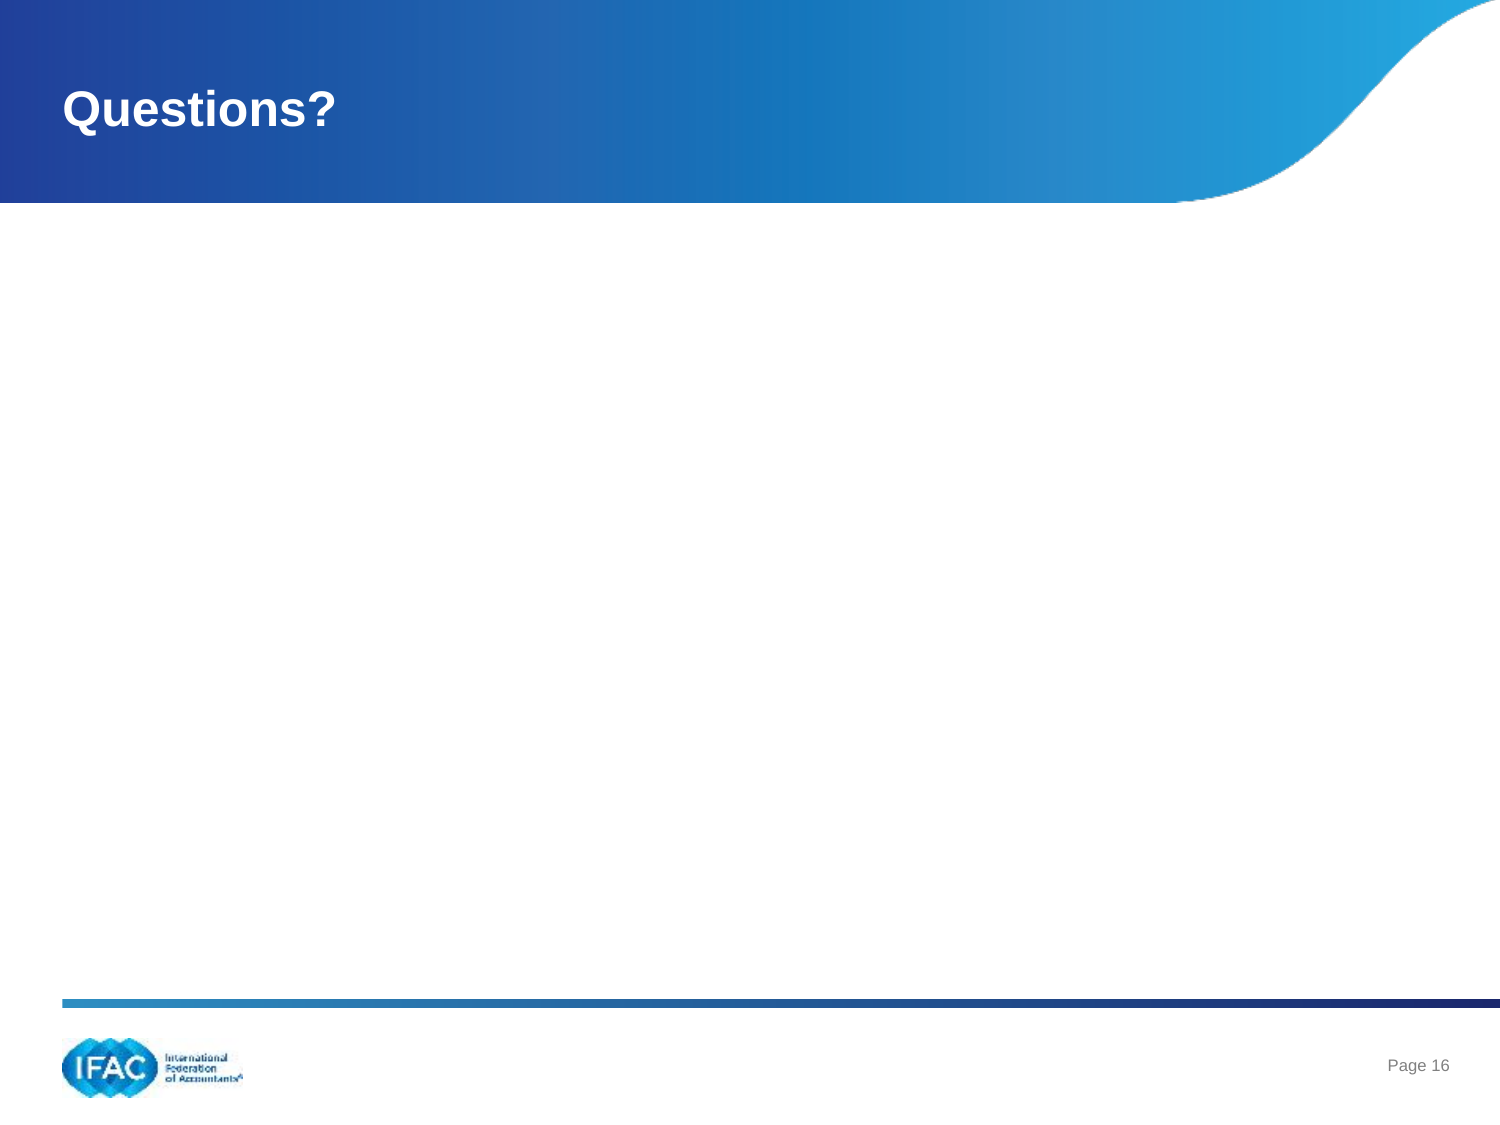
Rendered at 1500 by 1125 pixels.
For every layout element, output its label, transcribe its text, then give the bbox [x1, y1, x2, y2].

title Questions? [62, 62, 1300, 150]
picture [62, 1038, 243, 1098]
picture [0, 0, 1497, 203]
